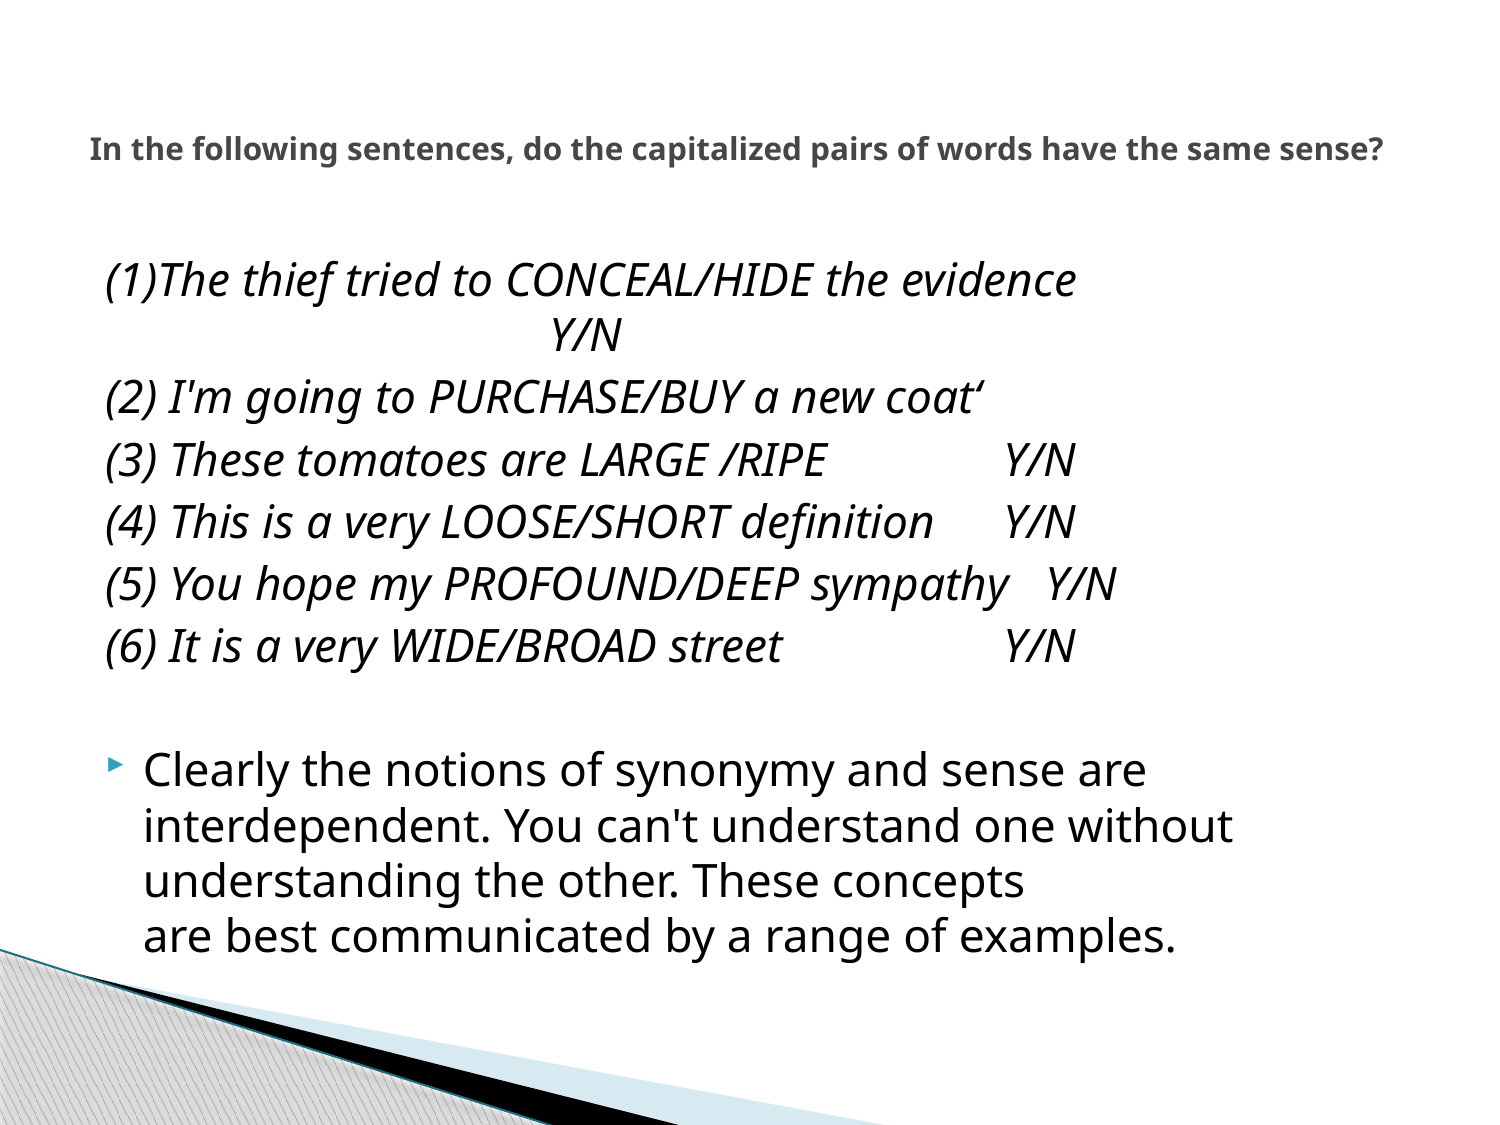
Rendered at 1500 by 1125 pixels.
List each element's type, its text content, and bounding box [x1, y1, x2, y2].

list (1)The thief tried to CONCEAL/HIDE the evidence Y/N (2) I'm going to PURCHASE/BUY a new coat‘ (3) These tomatoes are LARGE /RIPE Y/N (4) This is a very LOOSE/SHORT definition Y/N (5) You hope my PROFOUND/DEEP sympathy Y/N (6) It is a very WIDE/BROAD street Y/N Clearly the notions of synonymy and sense are interdependent. You can't understand one without understanding the other. These concepts are best communicated by a range of examples. [75, 243, 1425, 986]
title In the following sentences, do the capitalized pairs of words have the same sense? [75, 45, 1425, 233]
